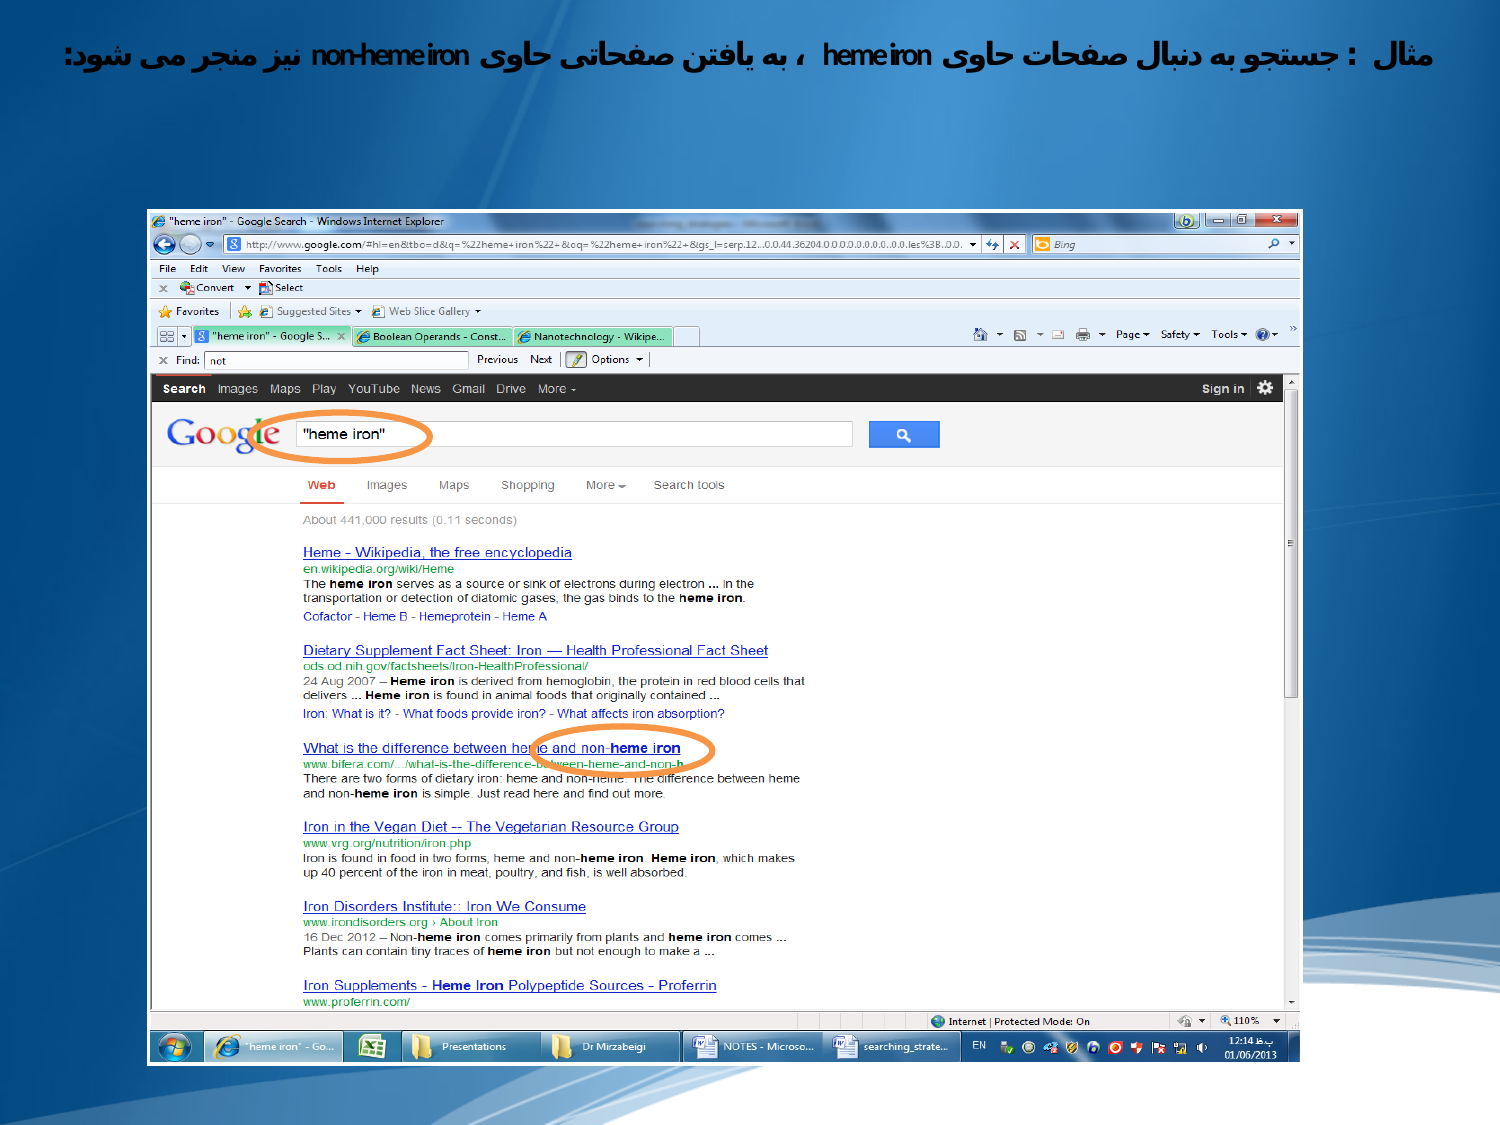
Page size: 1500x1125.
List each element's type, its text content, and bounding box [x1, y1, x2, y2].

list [149, 212, 1301, 1063]
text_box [249, 412, 713, 776]
title مثال : جستجو به دنبال صفحات حاوی heme iron ، به یافتن صفحاتی حاوی non-heme iron نیز منجر می شود: [62, 37, 1438, 147]
picture [0, 0, 1500, 1125]
